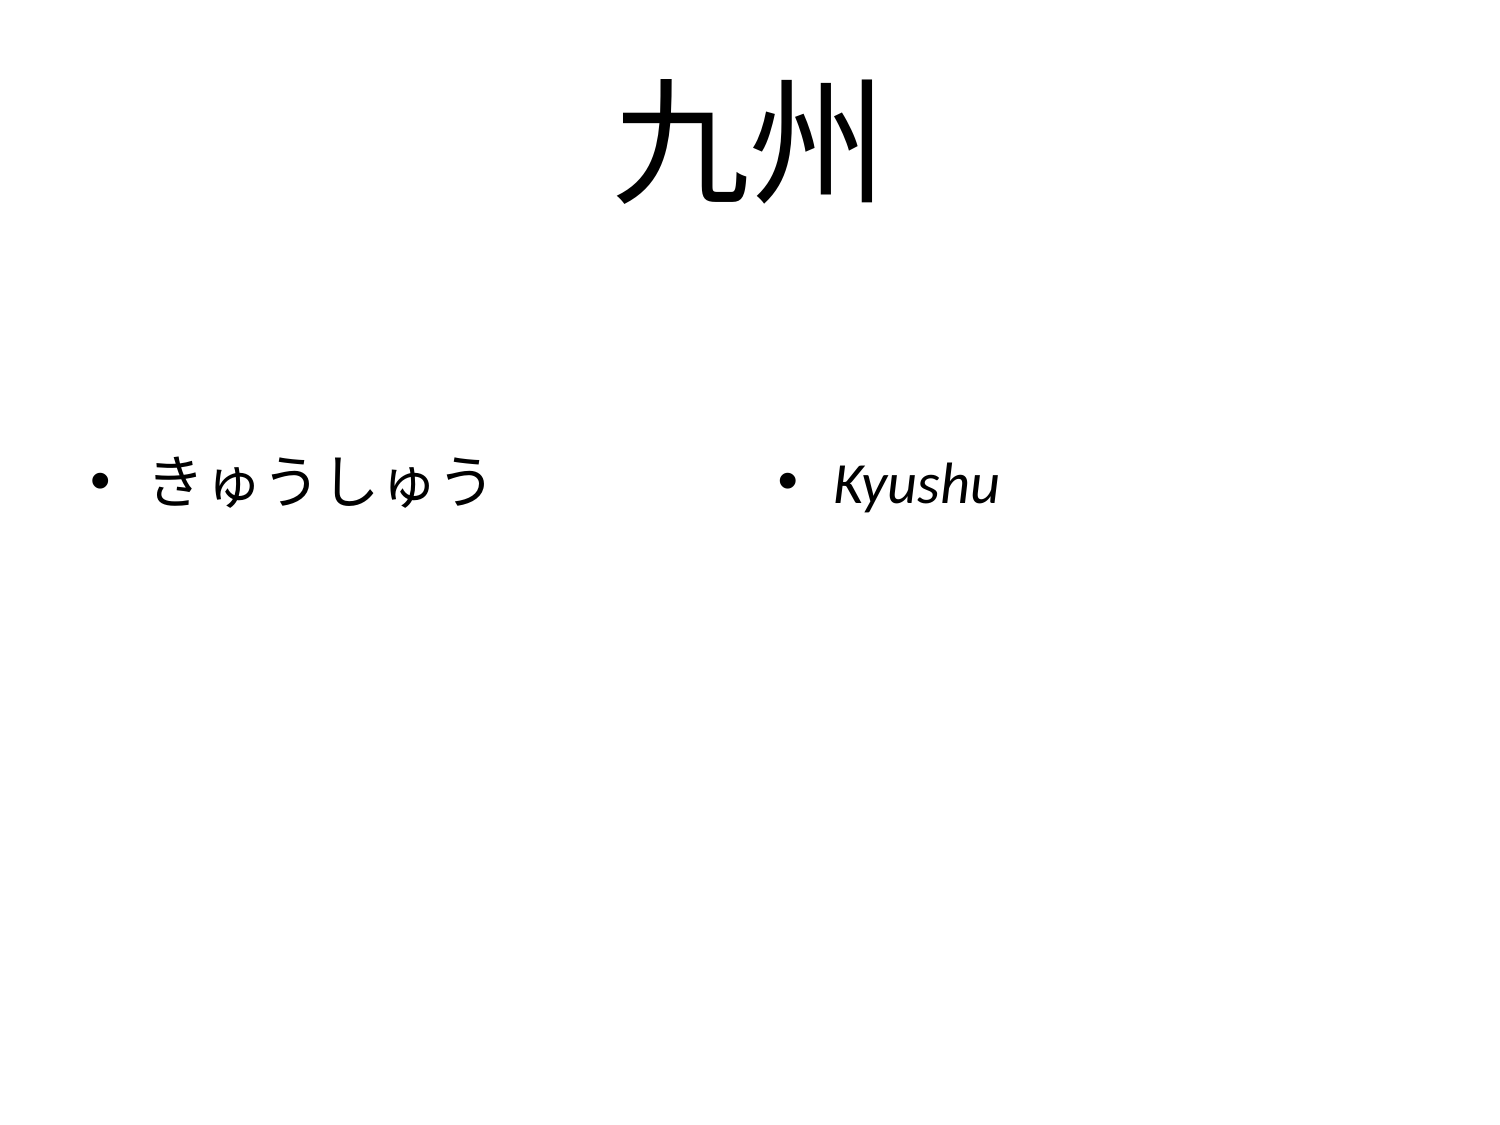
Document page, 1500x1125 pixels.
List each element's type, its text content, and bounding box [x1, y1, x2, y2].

list Kyushu [762, 437, 1426, 1006]
title 九州 [74, 44, 1426, 233]
list きゅうしゅう [74, 437, 738, 1006]
